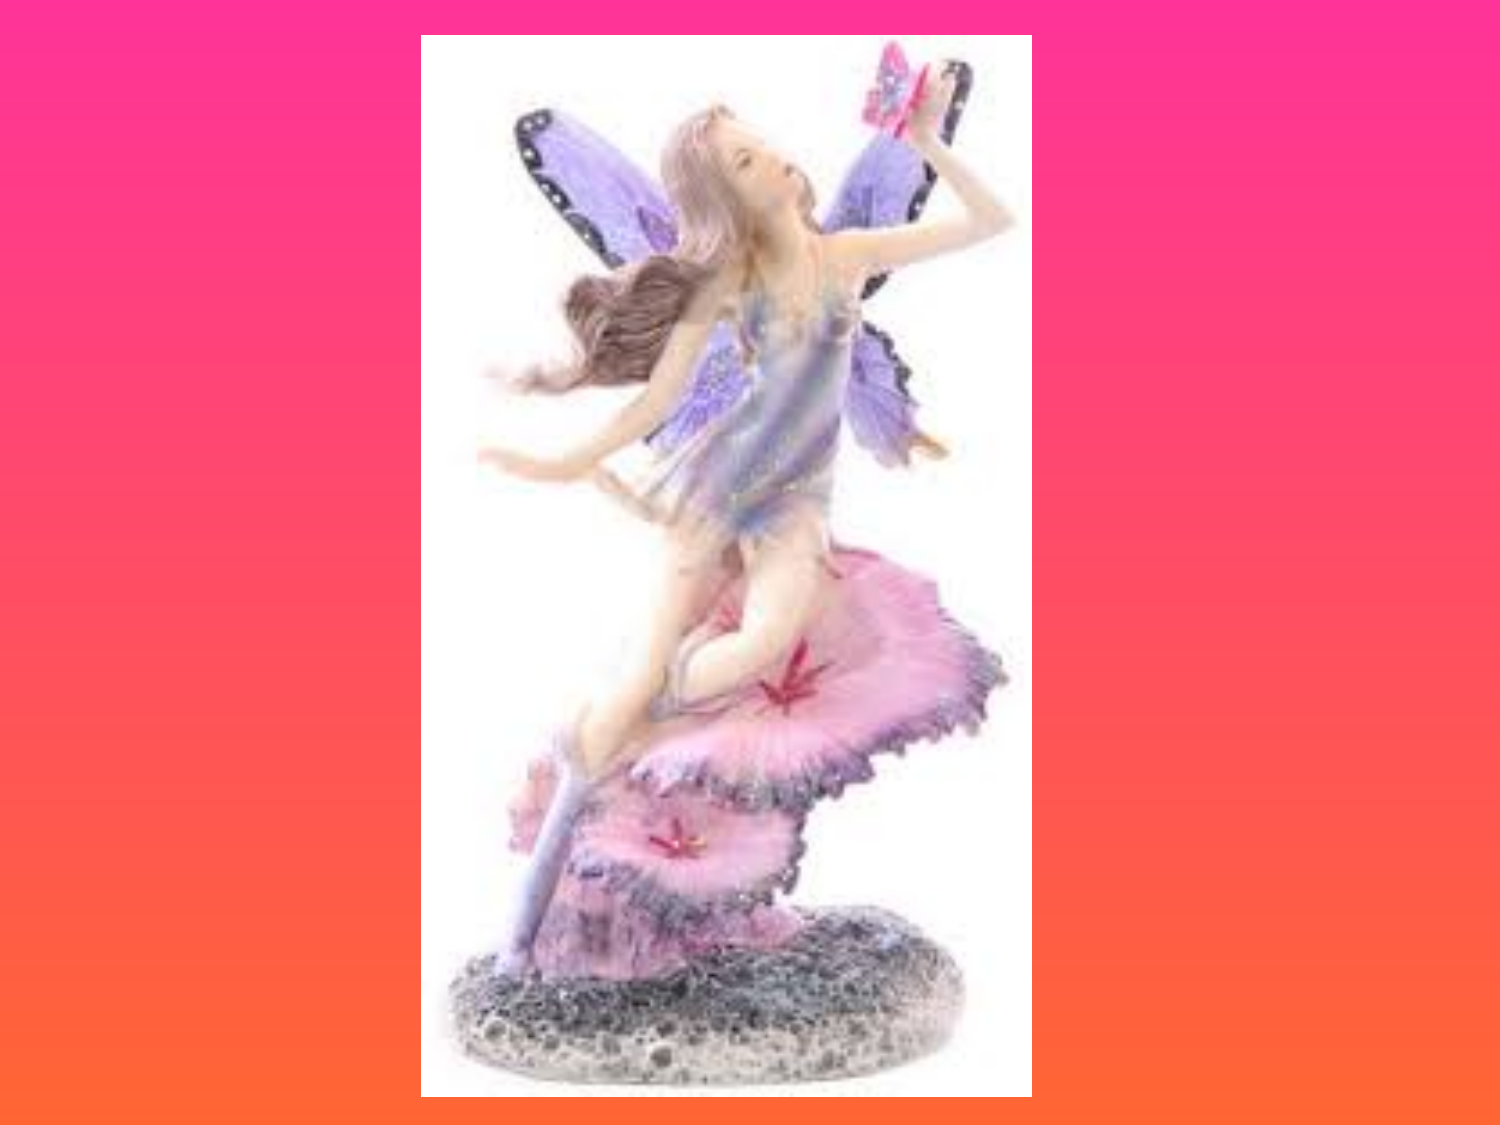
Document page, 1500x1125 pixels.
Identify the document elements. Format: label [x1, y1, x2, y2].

picture [421, 34, 1032, 1097]
